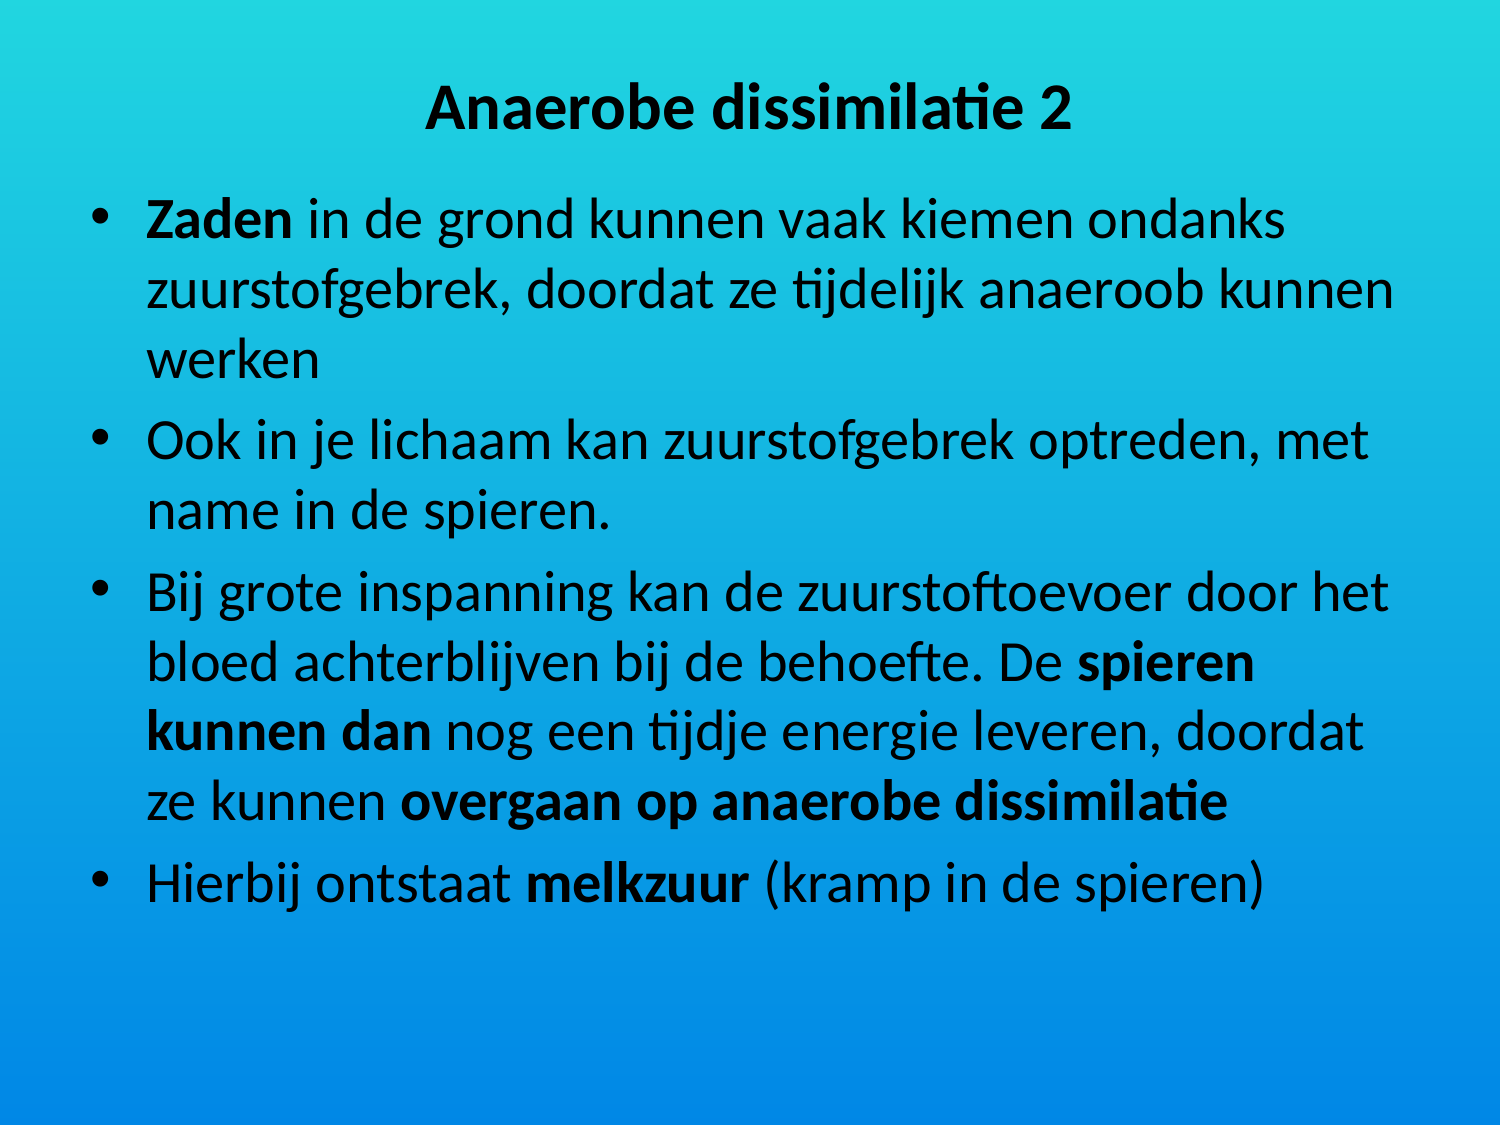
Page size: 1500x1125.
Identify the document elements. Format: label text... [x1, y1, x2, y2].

title Anaerobe dissimilatie 2 [75, 45, 1425, 161]
list Zaden in de grond kunnen vaak kiemen ondanks zuurstofgebrek, doordat ze tijdelijk anaeroob kunnen werken Ook in je lichaam kan zuurstofgebrek optreden, met name in de spieren. Bij grote inspanning kan de zuurstoftoevoer door het bloed achterblijven bij de behoefte. De spieren kunnen dan nog een tijdje energie leveren, doordat ze kunnen overgaan op anaerobe dissimilatie Hierbij ontstaat melkzuur (kramp in de spieren) [75, 172, 1425, 1071]
